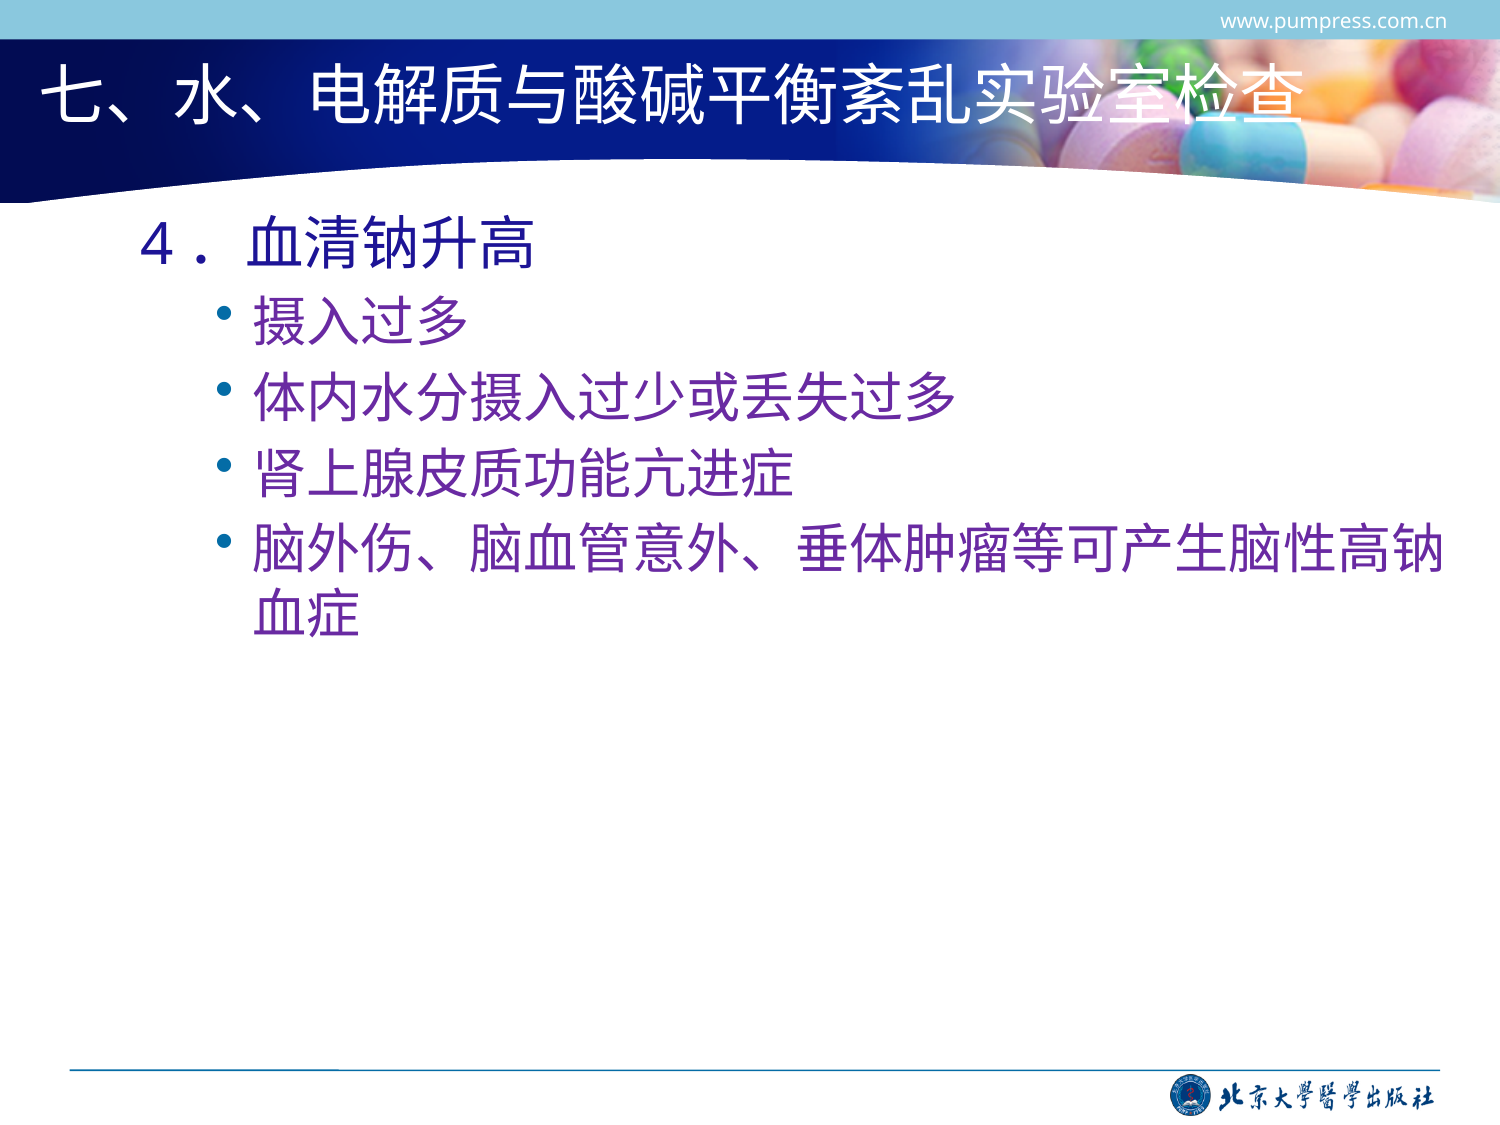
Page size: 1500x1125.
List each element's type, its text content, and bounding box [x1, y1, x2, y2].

slide_number www.pumpress.com.cn [1024, 0, 1463, 38]
list 4．血清钠升高 摄入过多 体内水分摄入过少或丢失过多 肾上腺皮质功能亢进症 脑外伤、脑血管意外、垂体肿瘤等可产生脑性高钠血症 [49, 198, 1463, 1026]
picture [0, 40, 1500, 203]
picture [1170, 1074, 1436, 1118]
title 七、水、电解质与酸碱平衡紊乱实验室检查 [23, 46, 1349, 140]
